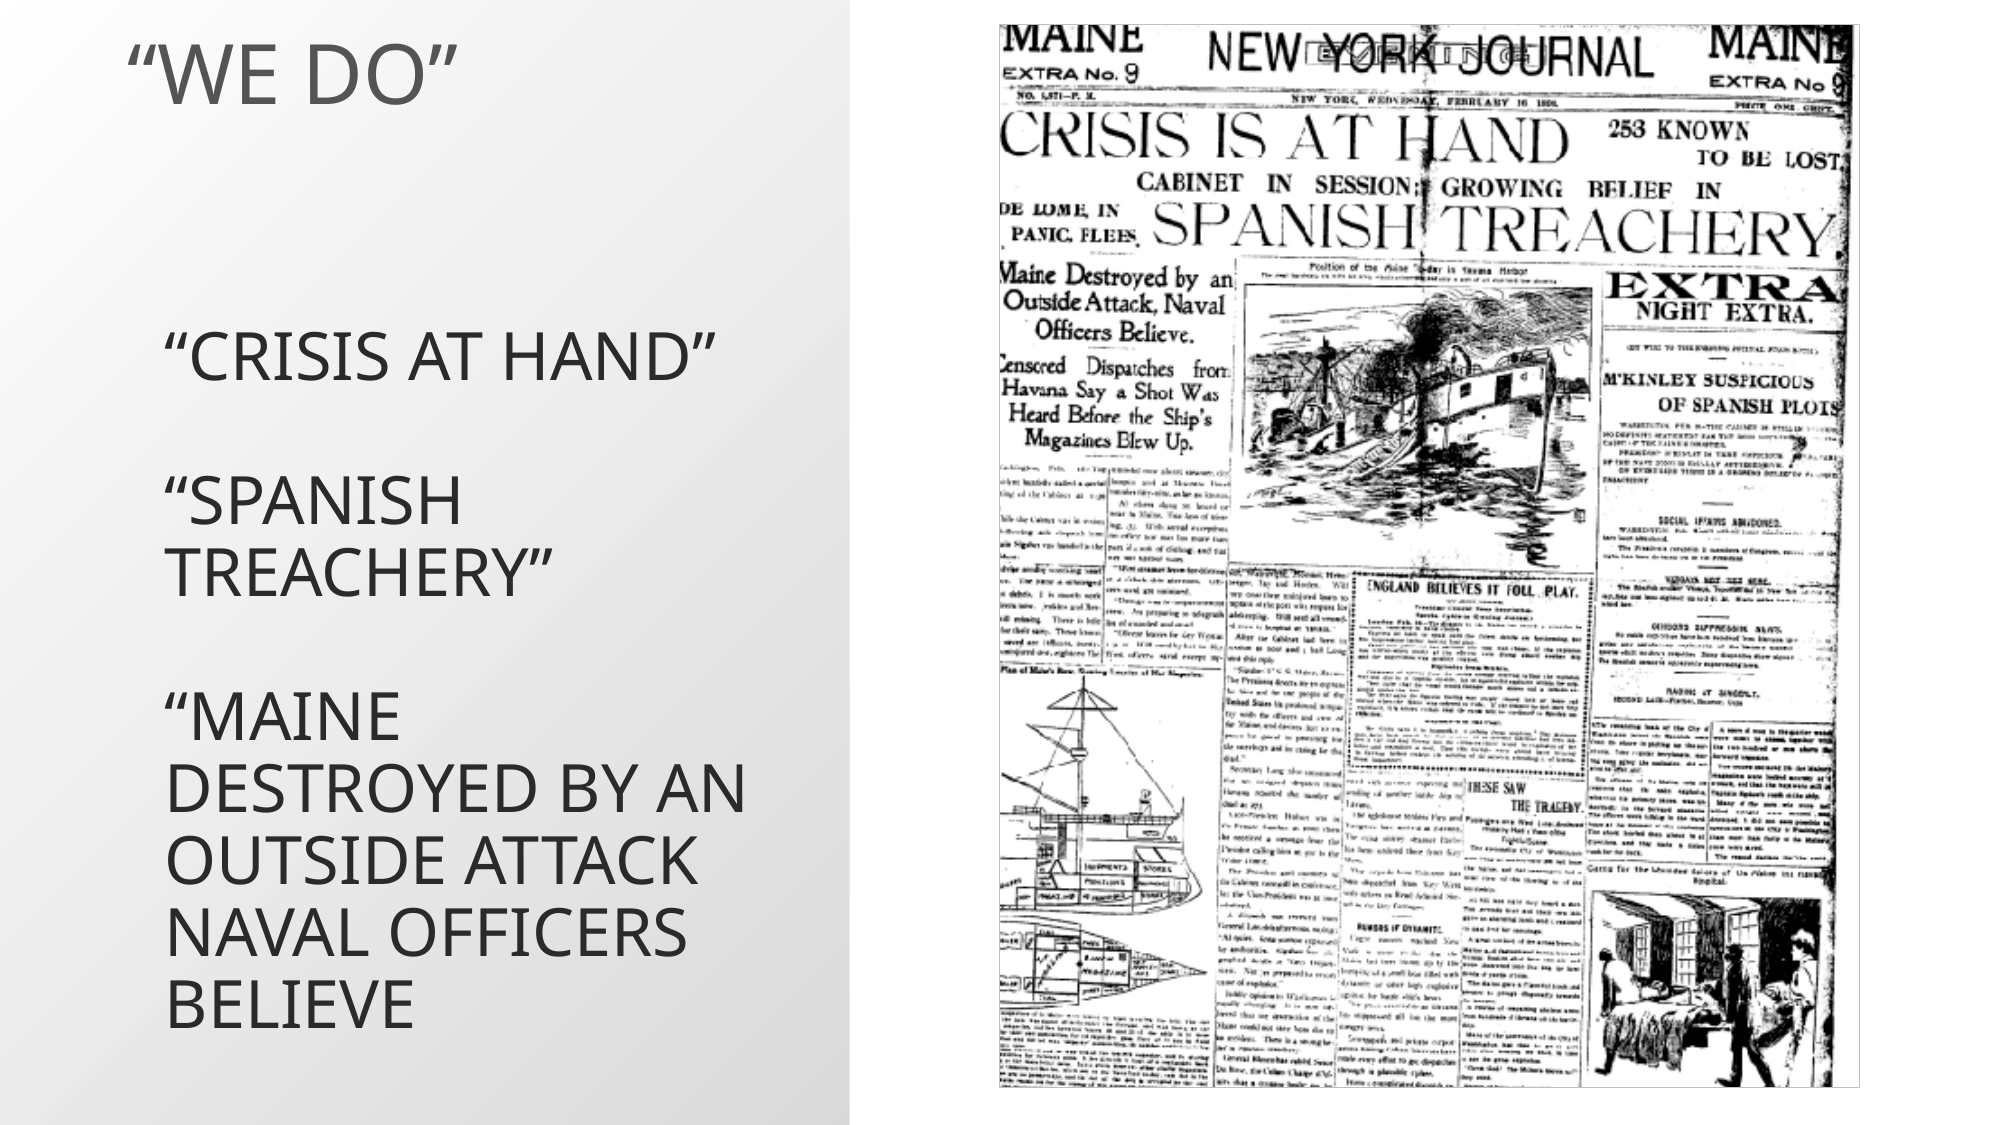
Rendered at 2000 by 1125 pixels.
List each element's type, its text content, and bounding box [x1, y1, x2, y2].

picture [999, 24, 1860, 1088]
title “Crisis at Hand” “Spanish Treachery” “Maine destroyed by an outside attack Naval officers believe [149, 237, 800, 1050]
list “WE DO” [112, 24, 750, 238]
